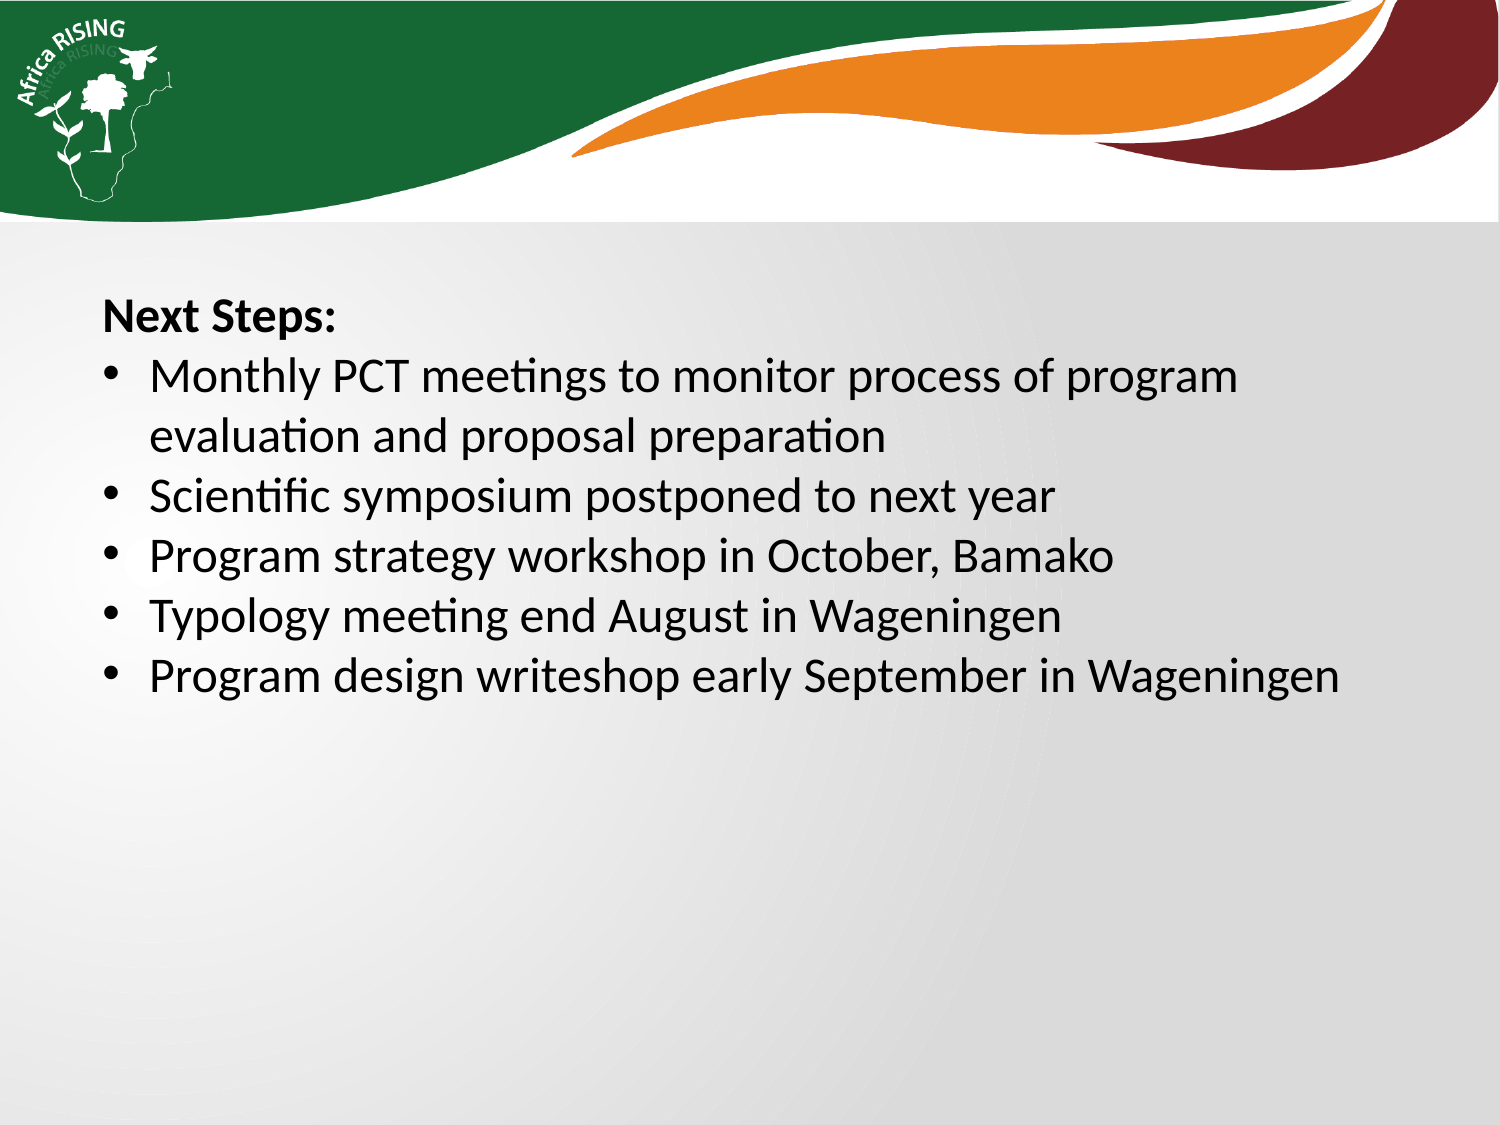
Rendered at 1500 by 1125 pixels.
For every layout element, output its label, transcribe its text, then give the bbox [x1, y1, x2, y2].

list Next Steps: Monthly PCT meetings to monitor process of program evaluation and proposal preparation Scientific symposium postponed to next year Program strategy workshop in October, Bamako Typology meeting end August in Wageningen Program design writeshop early September in Wageningen [87, 275, 1363, 1050]
picture [0, 0, 1499, 222]
